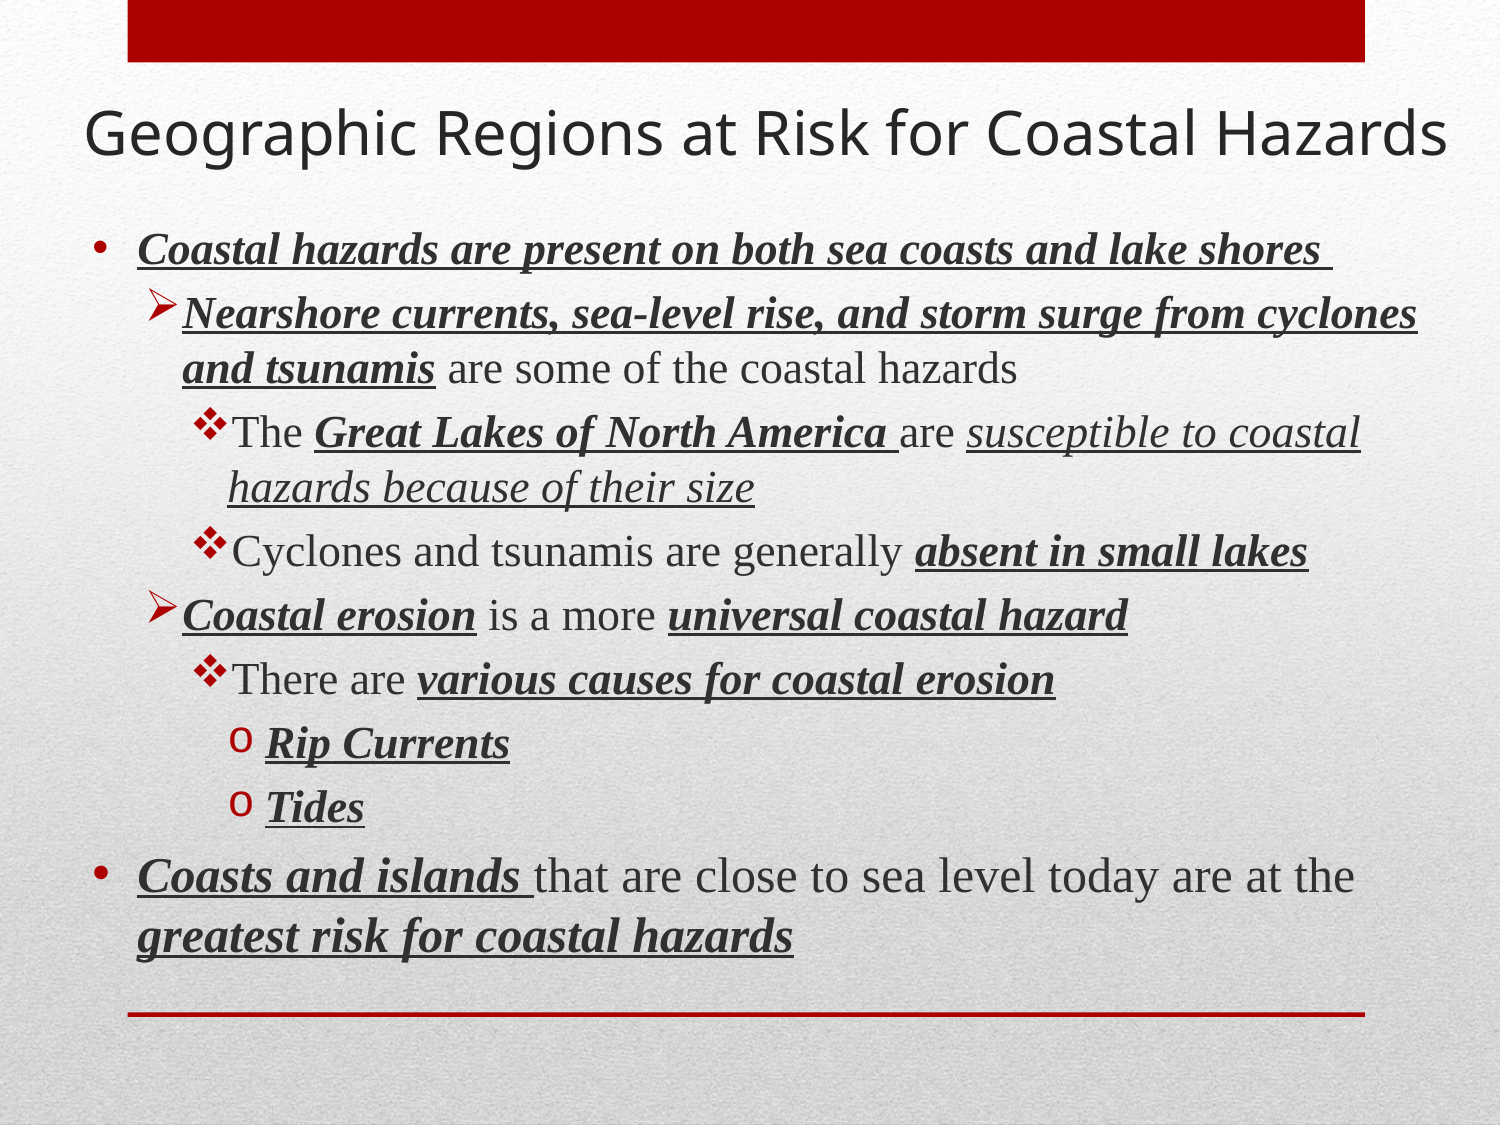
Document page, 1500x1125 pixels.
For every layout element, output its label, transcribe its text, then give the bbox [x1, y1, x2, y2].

title Geographic Regions at Risk for Coastal Hazards [50, 37, 1500, 175]
list Coastal hazards are present on both sea coasts and lake shores Nearshore currents, sea-level rise, and storm surge from cyclones and tsunamis are some of the coastal hazards The Great Lakes of North America are susceptible to coastal hazards because of their size Cyclones and tsunamis are generally absent in small lakes Coastal erosion is a more universal coastal hazard There are various causes for coastal erosion Rip Currents Tides Coasts and islands that are close to sea level today are at the greatest risk for coastal hazards [24, 162, 1463, 1019]
